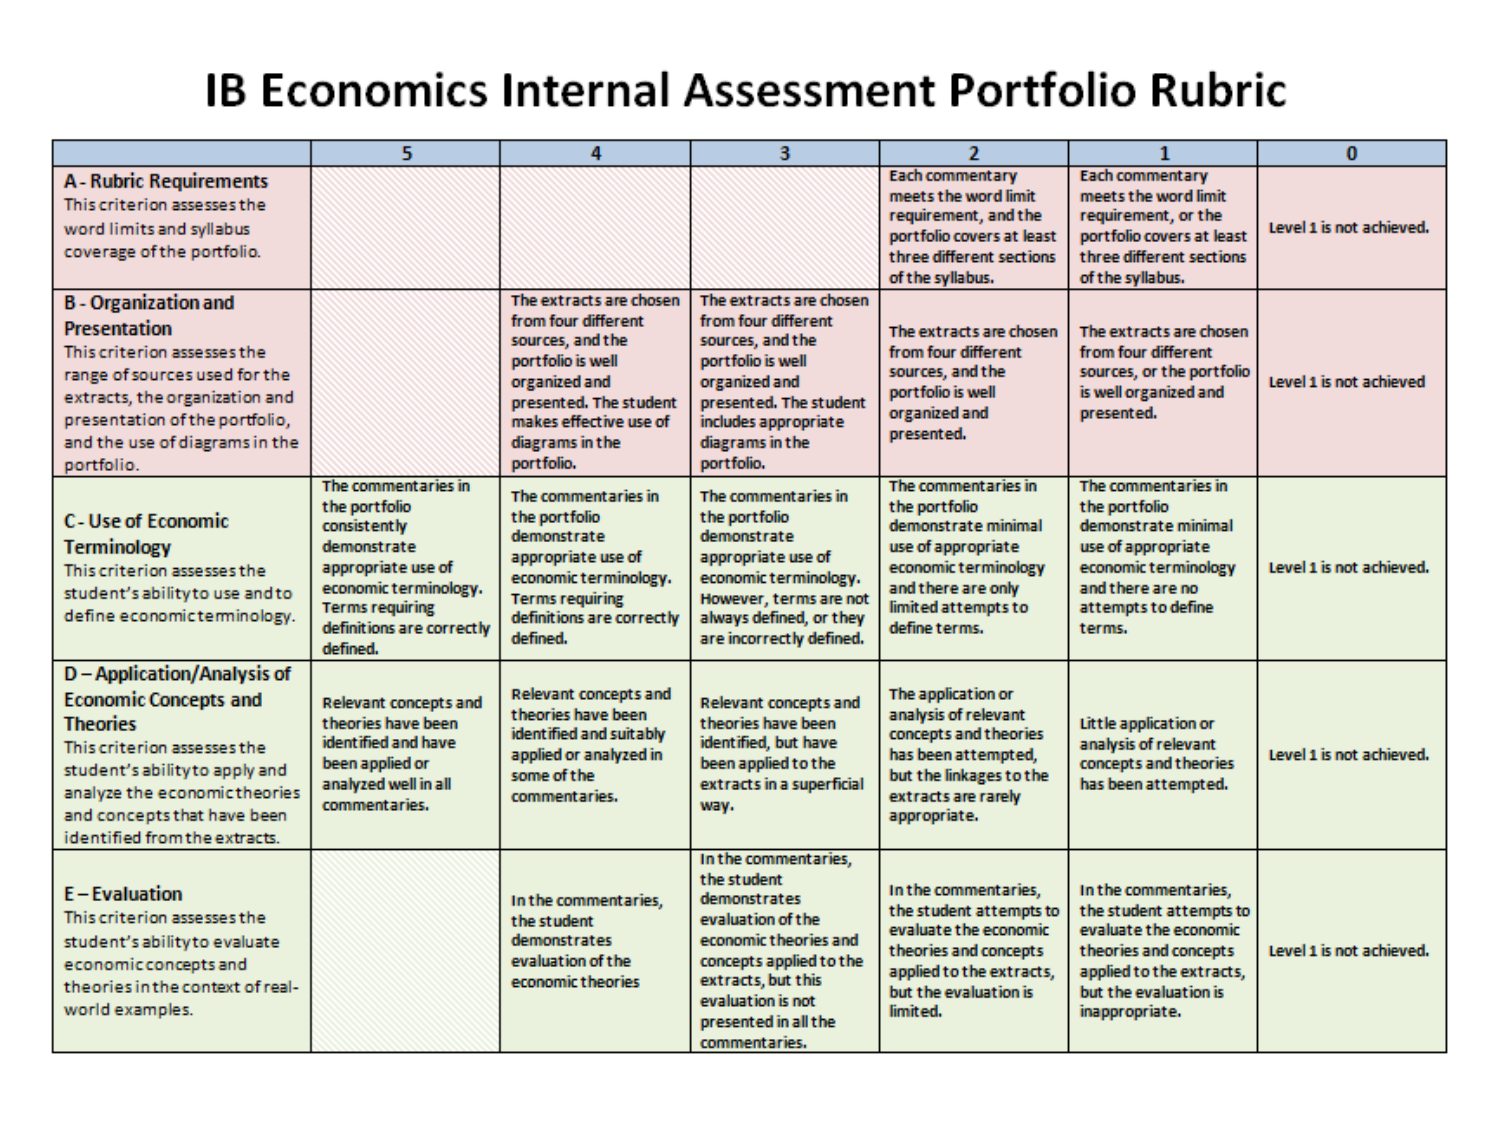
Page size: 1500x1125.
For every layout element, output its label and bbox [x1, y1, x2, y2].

picture [20, 46, 1466, 1072]
